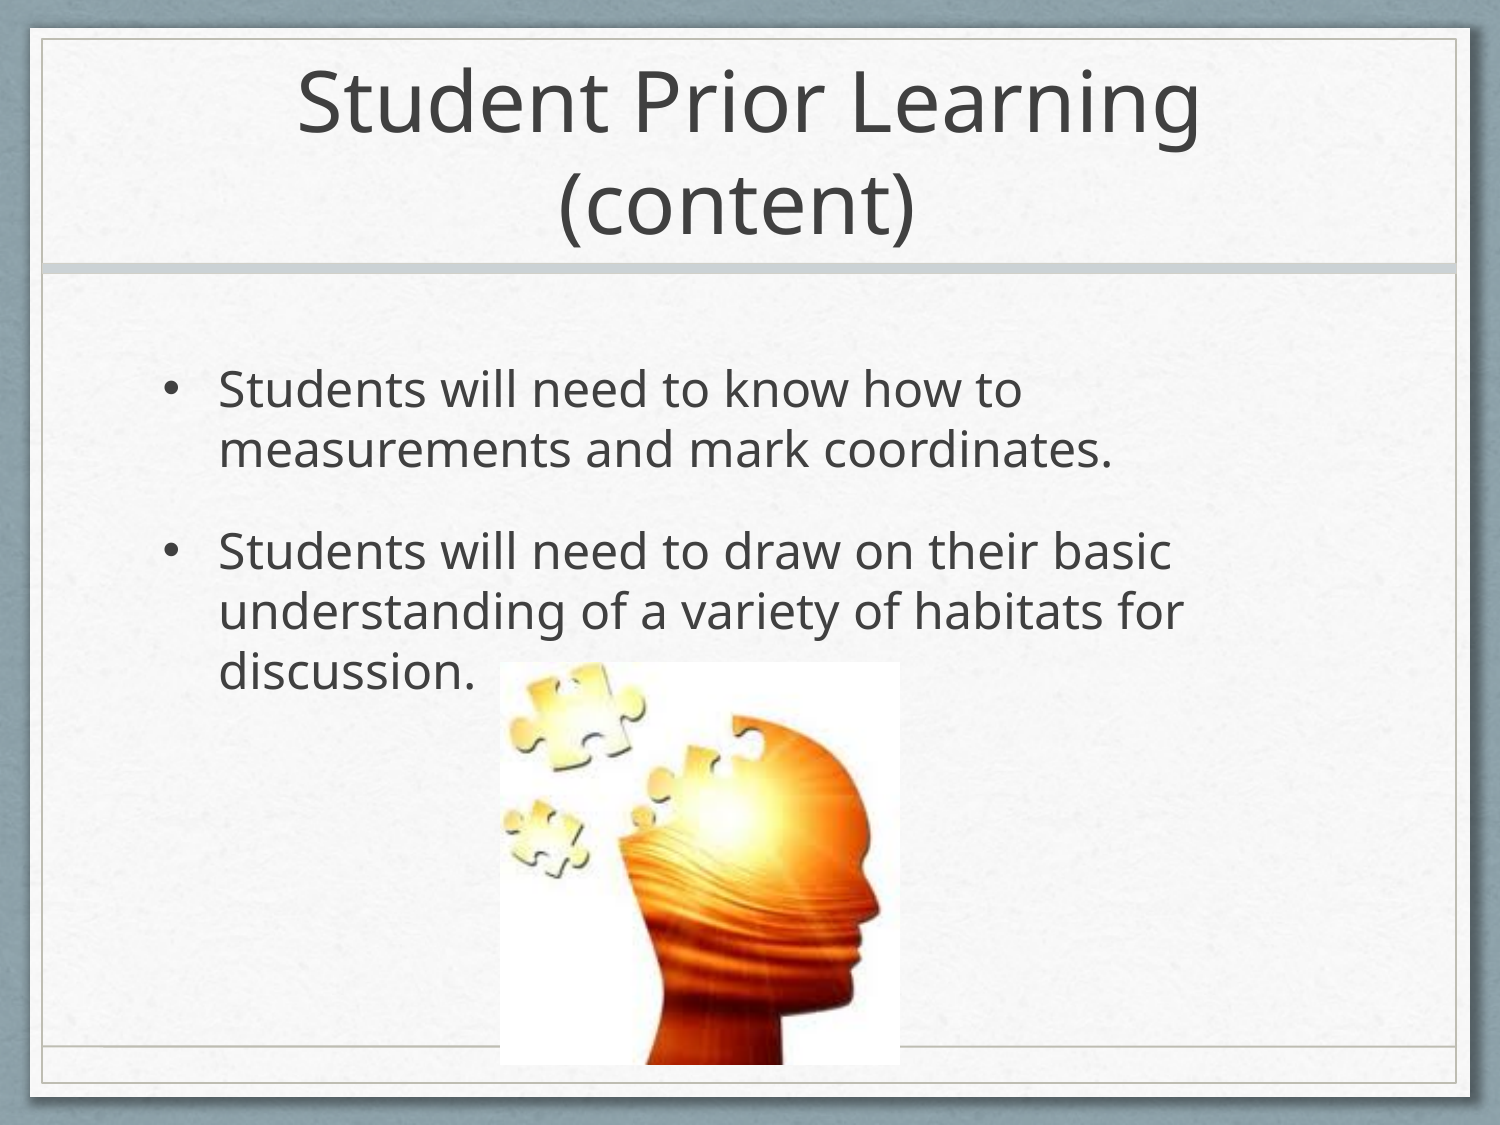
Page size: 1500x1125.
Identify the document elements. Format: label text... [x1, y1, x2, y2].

picture [30, 28, 1470, 1097]
title Student Prior Learning (content) [147, 40, 1353, 260]
list Students will need to know how to measurements and mark coordinates. Students will need to draw on their basic understanding of a variety of habitats for discussion. [147, 350, 1353, 995]
